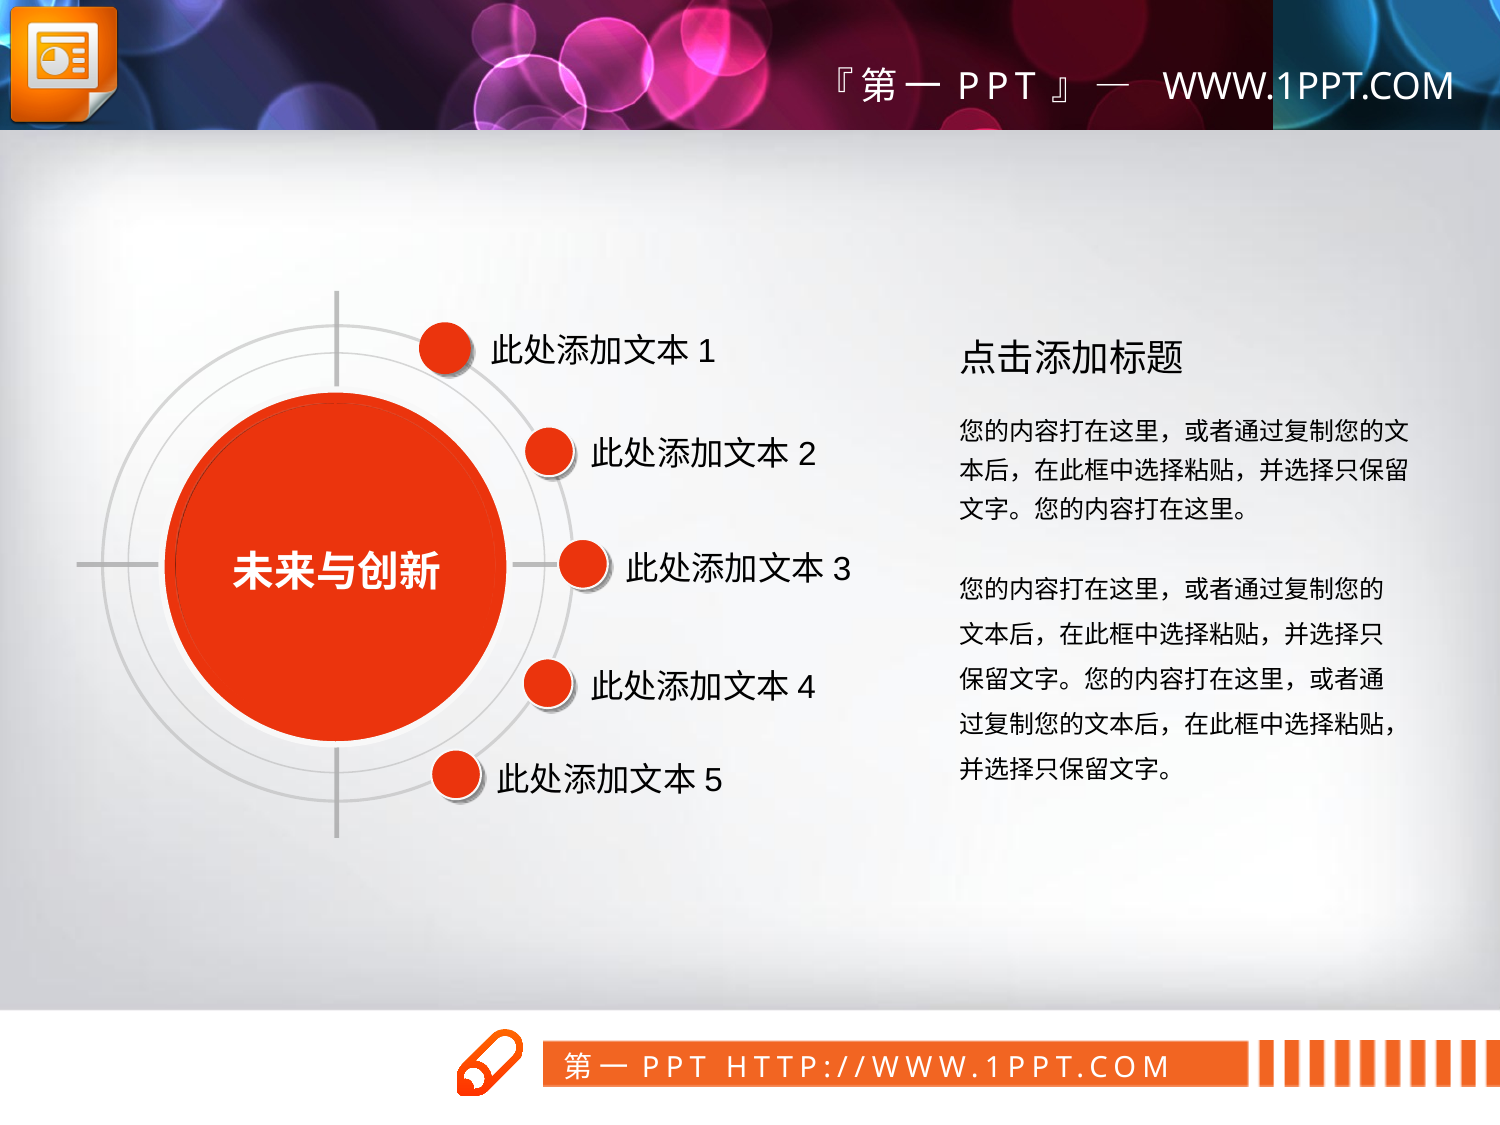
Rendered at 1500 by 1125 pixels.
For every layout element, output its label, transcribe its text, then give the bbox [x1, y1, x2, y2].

text_box 此处添加文本2 [601, 424, 880, 481]
text_box 此处添加文本1 [601, 321, 779, 378]
text_box 此处添加文本3 [609, 539, 915, 595]
picture [543, 1040, 1500, 1087]
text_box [523, 426, 575, 477]
text_box 您的内容打在这里，或者通过复制您的文本后，在此框中选择粘贴，并选择只保留文字。您的内容打在这里。 [943, 398, 1441, 571]
picture [0, 0, 1500, 1012]
text_box 您的内容打在这里，或者通过复制您的文本后，在此框中选择粘贴，并选择只保留文字。您的内容打在这里，或者通过复制您的文本后，在此框中选择粘贴，并选择只保留文字。 [943, 551, 1417, 837]
text_box 此处添加文本5 [601, 750, 786, 807]
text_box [430, 749, 482, 800]
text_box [161, 389, 510, 745]
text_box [76, 290, 597, 839]
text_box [557, 538, 609, 589]
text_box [419, 323, 470, 374]
text_box 点击添加标题 [943, 326, 1258, 388]
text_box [522, 658, 573, 709]
text_box 此处添加文本4 [601, 656, 879, 713]
